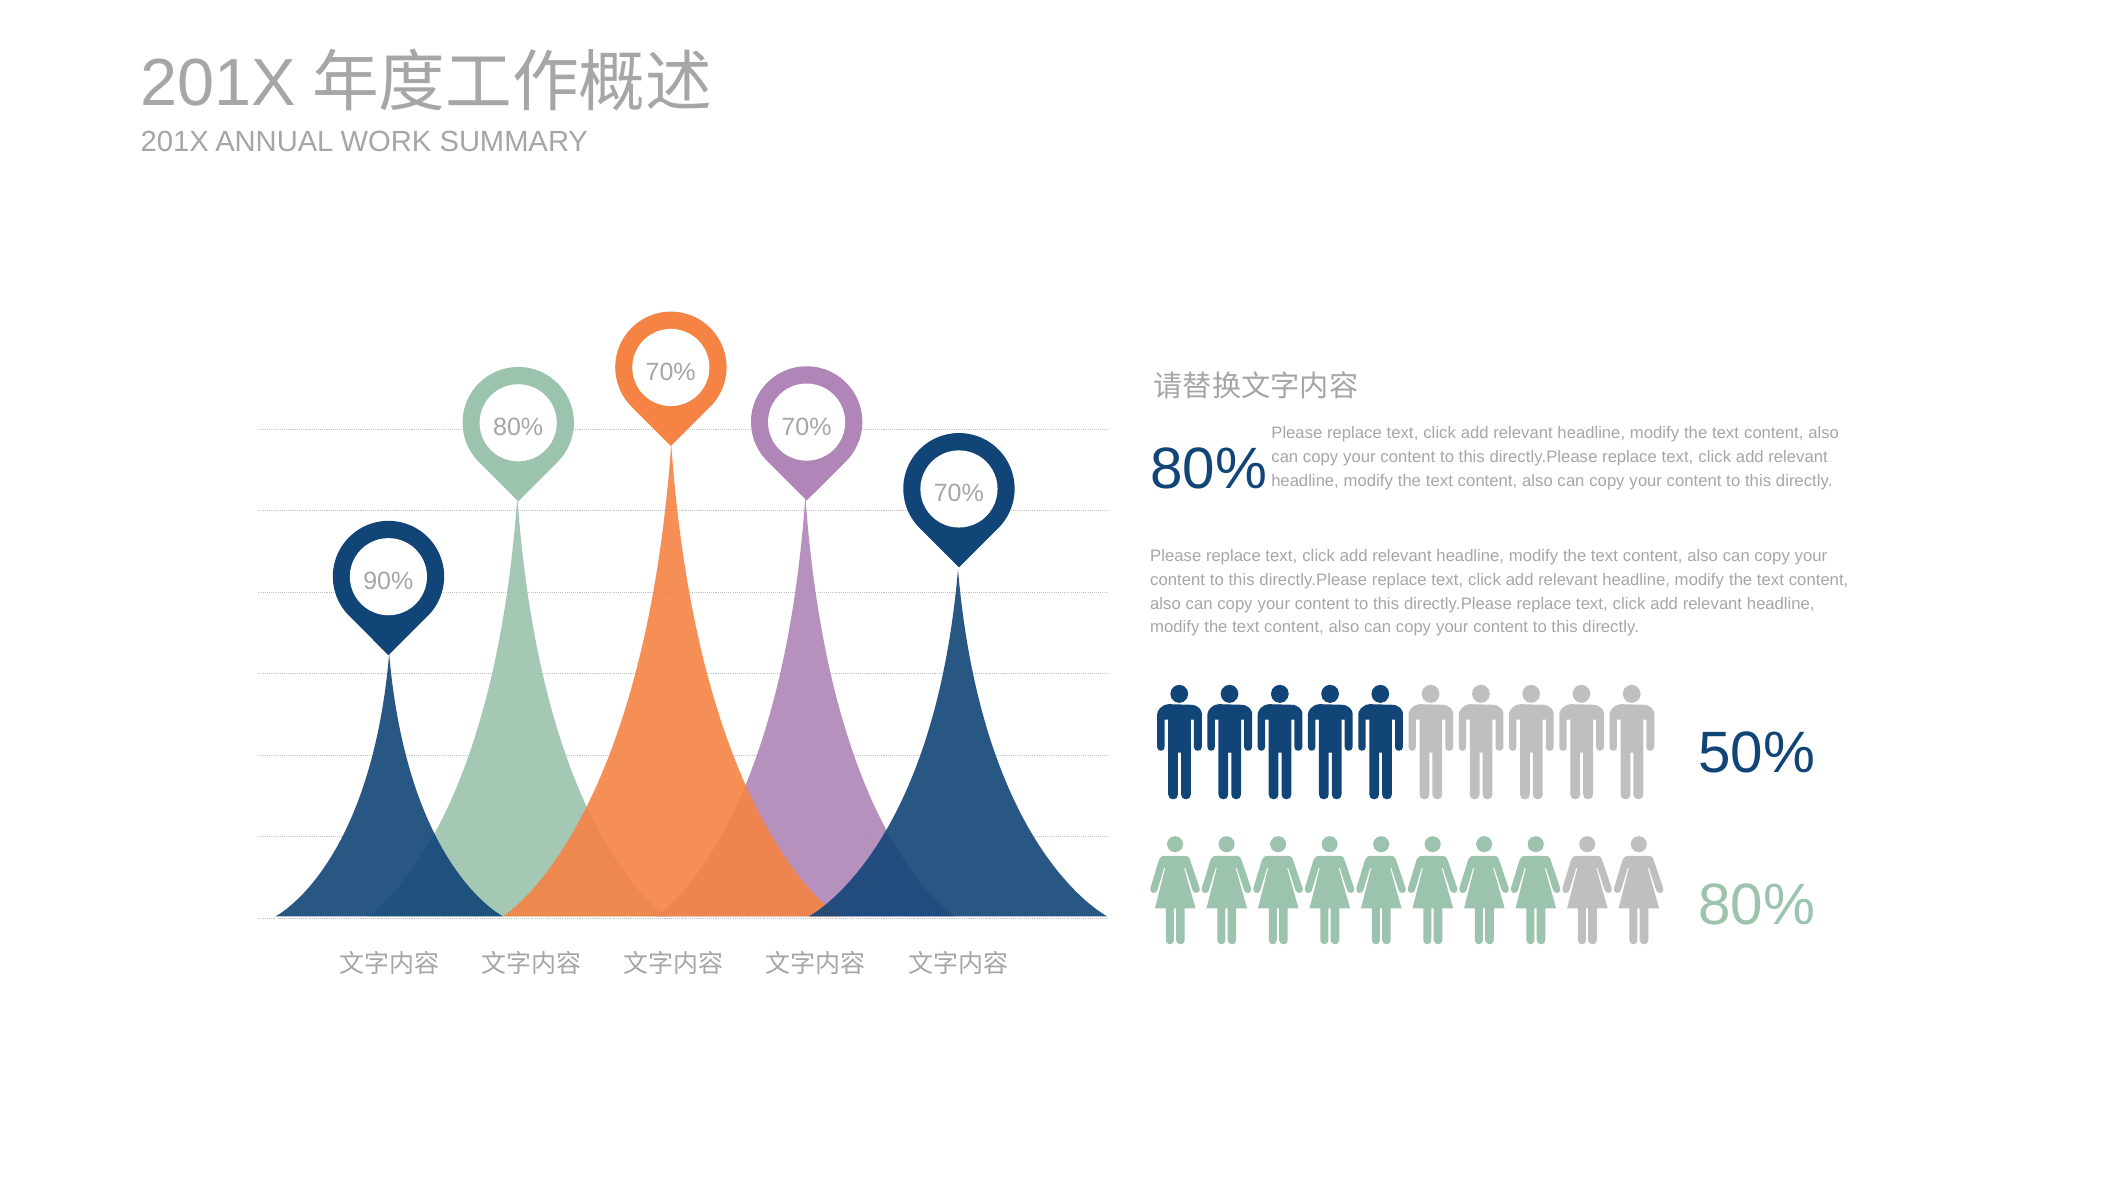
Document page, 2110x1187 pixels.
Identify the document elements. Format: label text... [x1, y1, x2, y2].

text_box 文字内容 [765, 941, 866, 978]
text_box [903, 433, 1015, 545]
text_box 80% [1150, 416, 1268, 501]
text_box 201X年度工作概述 [140, 38, 789, 119]
text_box 80% [1698, 852, 1816, 937]
text_box 201X ANNUAL WORK SUMMARY [140, 122, 602, 158]
text_box 50% [1698, 700, 1816, 785]
text_box Please replace text, click add relevant headline, modify the text content, also can copy your content to this directly.Please replace text, click add relevant headline, modify the text content, also can copy your content to this directly. [1271, 417, 1850, 490]
text_box 文字内容 [623, 941, 724, 978]
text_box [462, 366, 574, 479]
text_box 文字内容 [907, 941, 1009, 978]
text_box 请替换文字内容 [1153, 360, 1463, 403]
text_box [258, 429, 1108, 919]
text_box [750, 366, 863, 478]
text_box Please replace text, click add relevant headline, modify the text content, also can copy your content to this directly.Please replace text, click add relevant headline, modify the text content, also can copy your content to this directly.Please replace text, click add relevant headline, modify the text content, also can copy your content to this directly. [1150, 540, 1850, 637]
text_box 文字内容 [339, 941, 440, 978]
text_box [615, 311, 727, 423]
text_box 文字内容 [481, 941, 582, 978]
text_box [332, 520, 445, 633]
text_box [1157, 684, 1655, 800]
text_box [1149, 836, 1664, 945]
